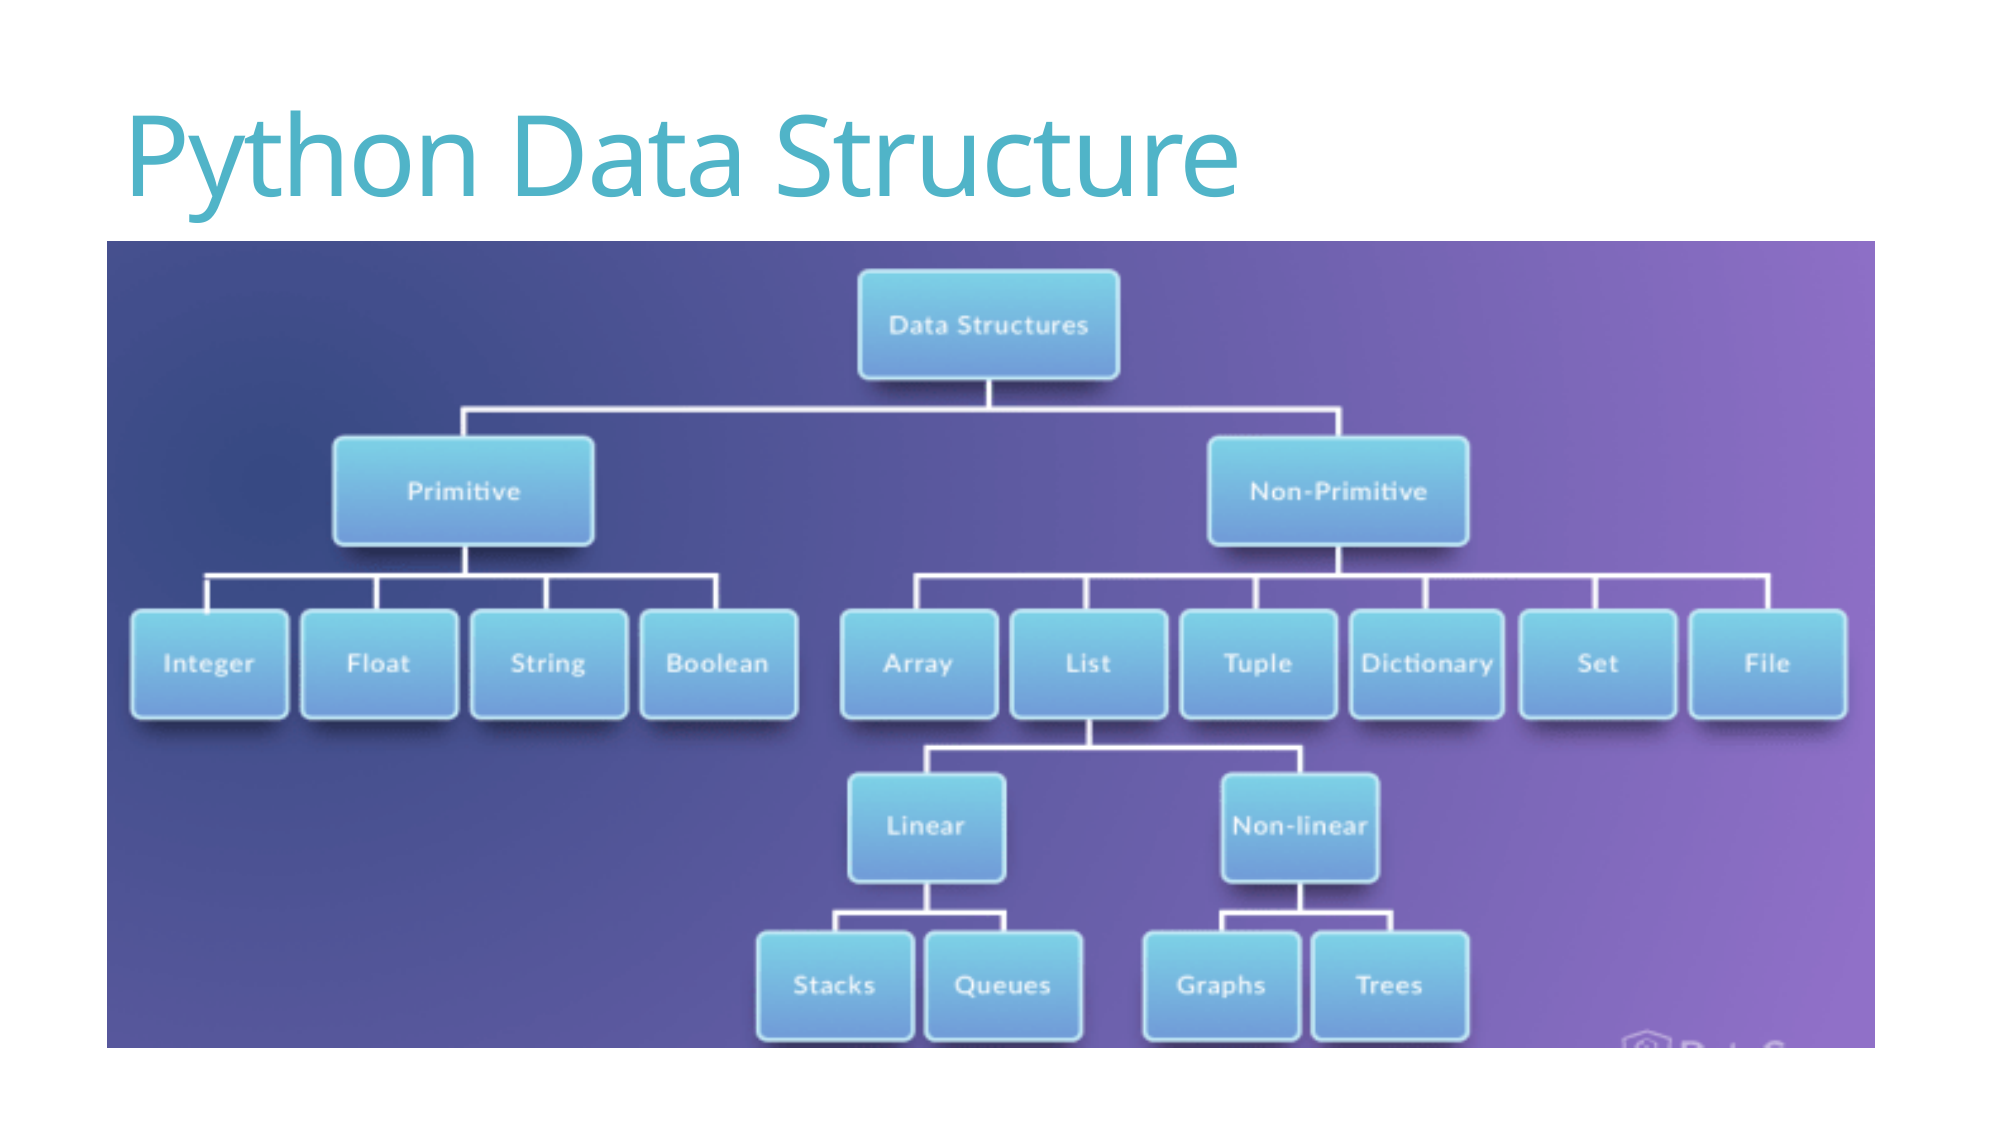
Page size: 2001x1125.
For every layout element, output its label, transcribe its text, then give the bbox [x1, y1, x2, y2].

picture [107, 241, 1876, 1048]
title Python Data Structure [107, 81, 1875, 241]
